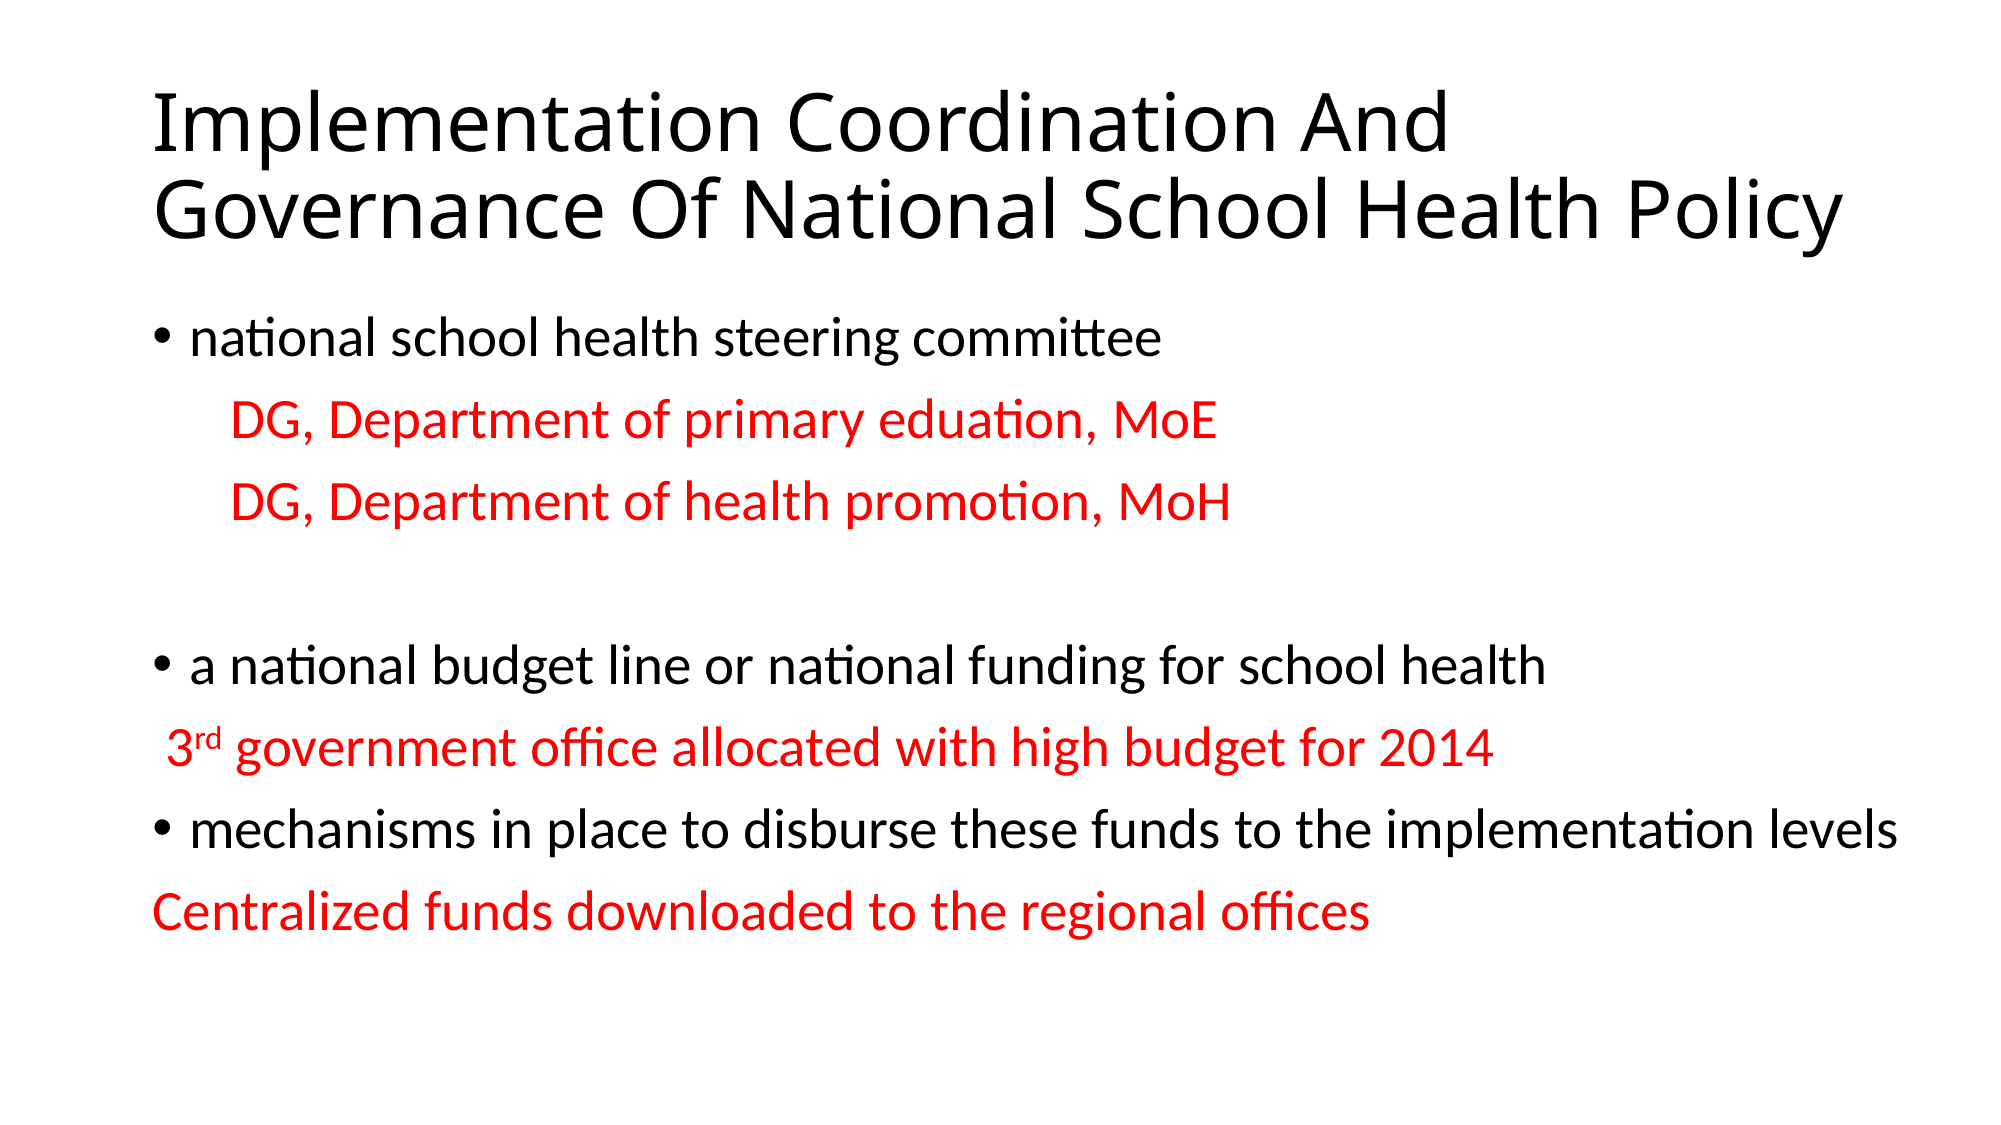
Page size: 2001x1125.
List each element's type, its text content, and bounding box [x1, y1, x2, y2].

title Implementation Coordination And Governance Of National School Health Policy [137, 59, 1863, 278]
list national school health steering committee DG, Department of primary eduation, MoE DG, Department of health promotion, MoH a national budget line or national funding for school health 3rd government office allocated with high budget for 2014 mechanisms in place to disburse these funds to the implementation levels Centralized funds downloaded to the regional offices [137, 299, 1936, 1014]
